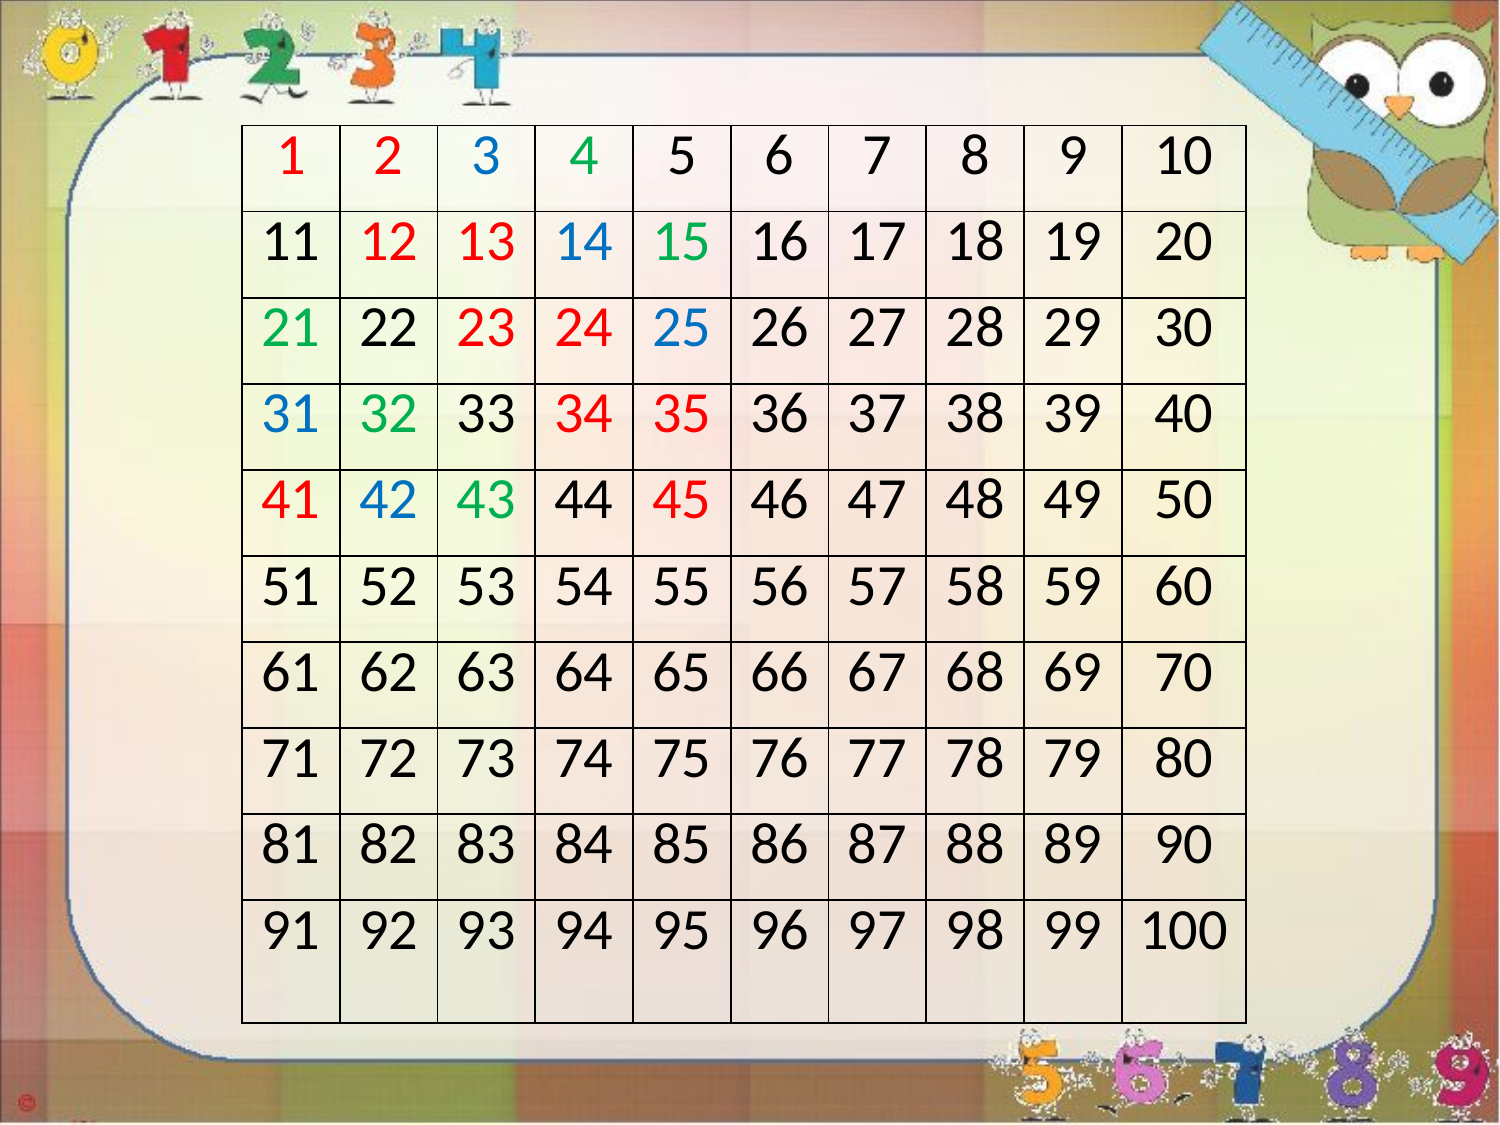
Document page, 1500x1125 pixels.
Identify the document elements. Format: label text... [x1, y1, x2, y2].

table_cell 83 [438, 815, 534, 899]
table_cell 77 [829, 729, 925, 813]
table_cell 91 [243, 901, 339, 1022]
table_cell 58 [927, 557, 1023, 641]
table_cell 88 [927, 815, 1023, 899]
table_header 6 [732, 126, 828, 211]
table_cell 97 [829, 901, 925, 1022]
table_header 3 [438, 126, 534, 211]
table_cell 23 [438, 299, 534, 383]
table_cell 49 [1025, 471, 1121, 555]
table_cell 31 [243, 385, 339, 469]
table_cell 47 [829, 471, 925, 555]
table_cell 96 [732, 901, 828, 1022]
table_header 7 [829, 126, 925, 211]
table_cell 54 [536, 557, 632, 641]
table_cell 95 [634, 901, 730, 1022]
table_cell 81 [243, 815, 339, 899]
table_cell 85 [634, 815, 730, 899]
table_cell 61 [243, 643, 339, 727]
table_cell 33 [438, 385, 534, 469]
table_header 9 [1025, 126, 1121, 211]
table_cell 74 [536, 729, 632, 813]
table_cell 72 [341, 729, 437, 813]
table_header 5 [634, 126, 730, 211]
table_cell 62 [341, 643, 437, 727]
table_header 2 [341, 126, 437, 211]
table_cell 78 [927, 729, 1023, 813]
table_header 4 [536, 126, 632, 211]
table_cell 86 [732, 815, 828, 899]
table_cell 65 [634, 643, 730, 727]
table_cell 90 [1123, 815, 1245, 899]
table_cell 18 [927, 212, 1023, 297]
table_cell 13 [438, 212, 534, 297]
table_cell 57 [829, 557, 925, 641]
table_cell 76 [732, 729, 828, 813]
table_cell 26 [732, 299, 828, 383]
table_cell 46 [732, 471, 828, 555]
table_cell 17 [829, 212, 925, 297]
table_cell 52 [341, 557, 437, 641]
table_cell 82 [341, 815, 437, 899]
table_cell 67 [829, 643, 925, 727]
table_cell 27 [829, 299, 925, 383]
table_cell 87 [829, 815, 925, 899]
table_cell 42 [341, 471, 437, 555]
table_cell 35 [634, 385, 730, 469]
table_cell 38 [927, 385, 1023, 469]
table_cell 93 [438, 901, 534, 1022]
table_cell 53 [438, 557, 534, 641]
table_cell 70 [1123, 643, 1245, 727]
table_cell 48 [927, 471, 1023, 555]
table_cell 11 [243, 212, 339, 297]
table_cell 16 [732, 212, 828, 297]
table_cell 89 [1025, 815, 1121, 899]
table_cell 43 [438, 471, 534, 555]
table_cell 44 [536, 471, 632, 555]
table_cell 79 [1025, 729, 1121, 813]
table_cell 32 [341, 385, 437, 469]
table_cell 68 [927, 643, 1023, 727]
table_cell 55 [634, 557, 730, 641]
table_cell 29 [1025, 299, 1121, 383]
table_header 8 [927, 126, 1023, 211]
table_header 10 [1123, 126, 1245, 211]
table_cell 24 [536, 299, 632, 383]
table_cell 64 [536, 643, 632, 727]
table_cell 41 [243, 471, 339, 555]
table_cell 92 [341, 901, 437, 1022]
table_cell 100 [1123, 901, 1245, 1022]
table_cell 39 [1025, 385, 1121, 469]
table_cell 12 [341, 212, 437, 297]
table_cell 30 [1123, 299, 1245, 383]
table_cell 40 [1123, 385, 1245, 469]
table_cell 59 [1025, 557, 1121, 641]
table_cell 80 [1123, 729, 1245, 813]
table_cell 99 [1025, 901, 1121, 1022]
table_cell 63 [438, 643, 534, 727]
table_cell 98 [927, 901, 1023, 1022]
table_cell 50 [1123, 471, 1245, 555]
table_cell 84 [536, 815, 632, 899]
table_cell 75 [634, 729, 730, 813]
table_header 1 [243, 126, 339, 211]
table_cell 28 [927, 299, 1023, 383]
table_cell 15 [634, 212, 730, 297]
table_cell 60 [1123, 557, 1245, 641]
table_cell 19 [1025, 212, 1121, 297]
table_cell 37 [829, 385, 925, 469]
table_cell 20 [1123, 212, 1245, 297]
table_cell 22 [341, 299, 437, 383]
table_cell 36 [732, 385, 828, 469]
table_cell 51 [243, 557, 339, 641]
table_cell 66 [732, 643, 828, 727]
table_cell 56 [732, 557, 828, 641]
table_cell 94 [536, 901, 632, 1022]
table_cell 45 [634, 471, 730, 555]
table_cell 21 [243, 299, 339, 383]
table_cell 25 [634, 299, 730, 383]
table_cell 71 [243, 729, 339, 813]
table_cell 34 [536, 385, 632, 469]
table_cell 14 [536, 212, 632, 297]
table_cell 73 [438, 729, 534, 813]
table_cell 69 [1025, 643, 1121, 727]
